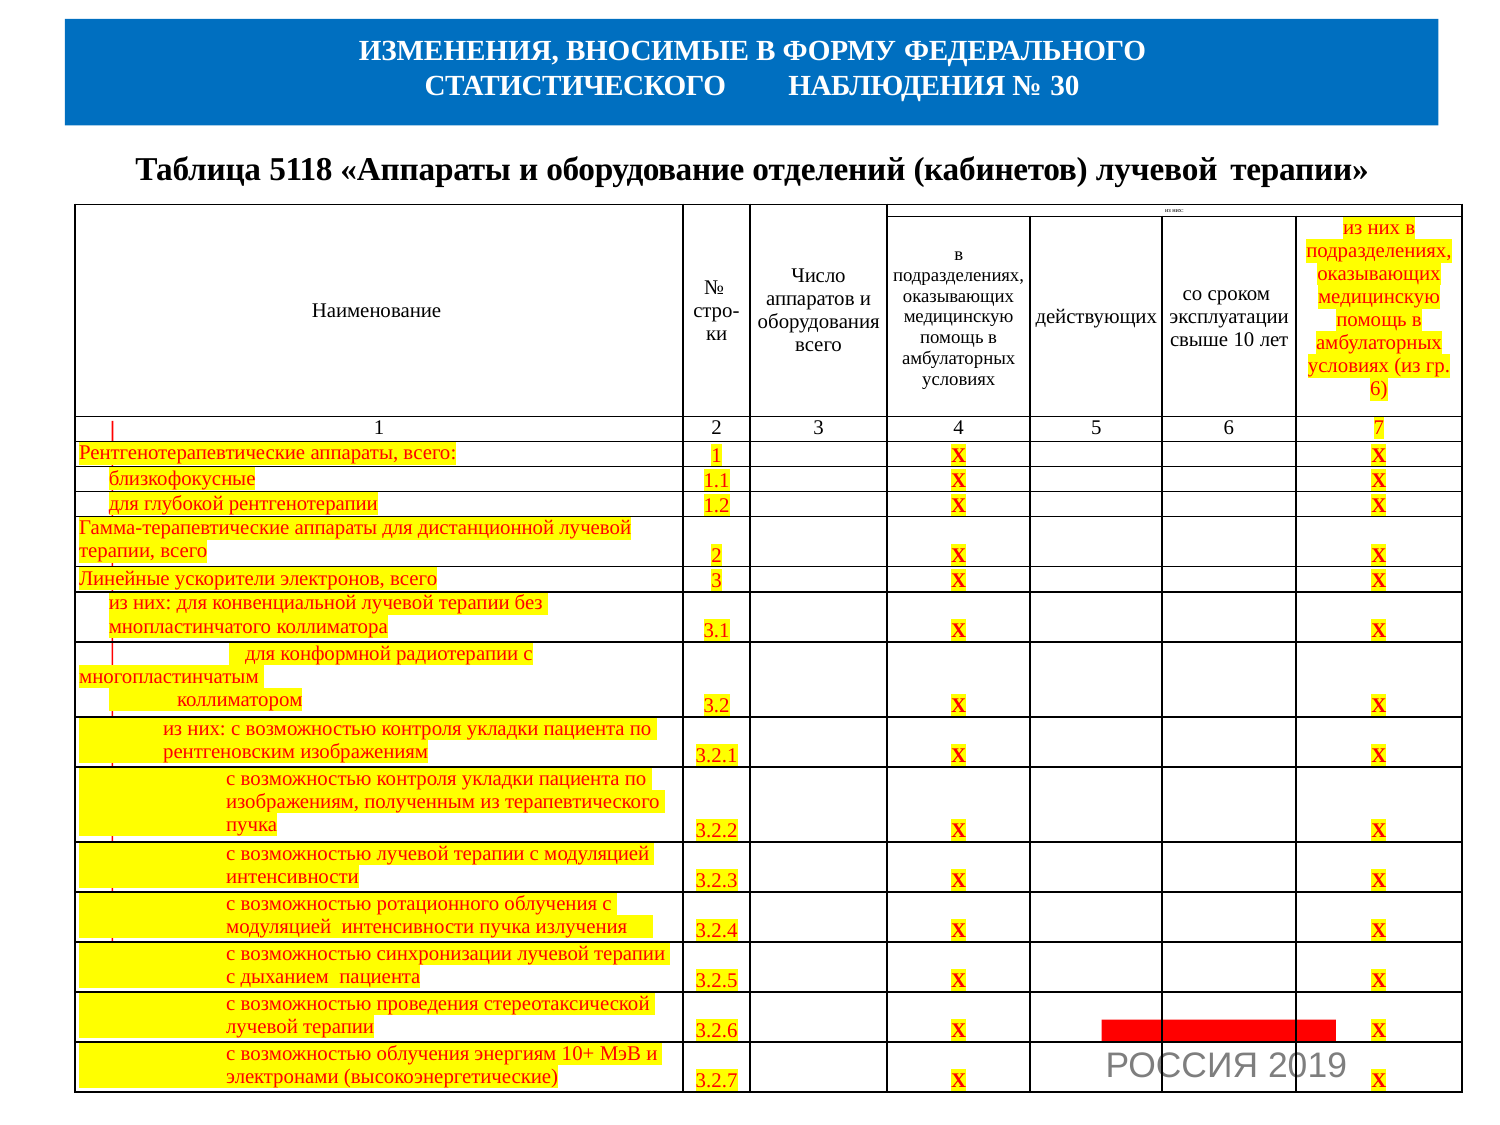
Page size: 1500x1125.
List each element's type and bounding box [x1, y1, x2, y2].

table_cell [684, 768, 749, 841]
table_cell [684, 1043, 749, 1091]
table_cell [1163, 467, 1295, 491]
table_cell [751, 442, 886, 466]
table_cell [76, 1043, 682, 1091]
table_cell [751, 718, 886, 766]
table_cell [888, 467, 1029, 491]
table_cell [1163, 567, 1295, 591]
table_cell [888, 893, 1029, 941]
table_cell [1031, 1043, 1161, 1091]
table_cell [1031, 492, 1161, 516]
table_cell [684, 442, 749, 466]
table_cell [1163, 442, 1295, 466]
table_cell [684, 417, 749, 441]
table_cell [751, 567, 886, 591]
table_header [684, 205, 749, 416]
table_cell [751, 893, 886, 941]
table_cell [76, 893, 682, 941]
table_cell [1163, 718, 1295, 766]
table_cell [76, 643, 682, 716]
table_cell [1297, 768, 1461, 841]
table_cell [1031, 893, 1161, 941]
table_cell [1031, 567, 1161, 591]
table_cell [76, 567, 682, 591]
table_header [76, 205, 682, 416]
table_cell [684, 567, 749, 591]
table_cell [888, 993, 1029, 1041]
table_cell [1163, 593, 1295, 641]
table_cell [1297, 517, 1461, 566]
table_cell [1163, 417, 1295, 441]
table_cell [684, 843, 749, 891]
table_cell [1031, 417, 1161, 441]
table_cell [888, 718, 1029, 766]
table_cell [888, 943, 1029, 991]
table_cell [888, 567, 1029, 591]
table_cell [751, 417, 886, 441]
table_cell [1031, 217, 1161, 416]
table_cell [888, 217, 1029, 416]
text_box [64, 18, 1439, 188]
table_cell [751, 768, 886, 841]
table_cell [1031, 643, 1161, 716]
table_cell [1031, 993, 1161, 1041]
table_cell [1297, 893, 1461, 941]
table_cell [1163, 492, 1295, 516]
table_cell [1031, 768, 1161, 841]
table_cell [76, 517, 682, 566]
table_cell [1297, 467, 1461, 491]
table_cell [1297, 643, 1461, 716]
table_header [888, 205, 1461, 216]
table_cell [684, 492, 749, 516]
table_cell [1163, 943, 1295, 991]
table_cell [1297, 993, 1461, 1041]
table_cell [684, 593, 749, 641]
table_cell [751, 517, 886, 566]
table_cell [684, 643, 749, 716]
table_cell [1297, 492, 1461, 516]
table_cell [1031, 843, 1161, 891]
table_cell [751, 1043, 886, 1091]
table_cell [684, 943, 749, 991]
table_header [751, 205, 886, 416]
table_cell [76, 718, 682, 766]
table_cell [1163, 893, 1295, 941]
table_cell [888, 643, 1029, 716]
table_cell [76, 417, 682, 441]
table_cell [1031, 517, 1161, 566]
table_cell [1297, 1043, 1461, 1091]
table_cell [888, 442, 1029, 466]
table_cell [888, 1043, 1029, 1091]
table_cell [1163, 517, 1295, 566]
table_cell [1163, 768, 1295, 841]
table_cell [751, 843, 886, 891]
table_cell [751, 643, 886, 716]
table_cell [888, 843, 1029, 891]
table_cell [1163, 843, 1295, 891]
table_cell [1031, 943, 1161, 991]
table_cell [1297, 217, 1461, 416]
table_cell [1163, 1043, 1295, 1091]
table_cell [1031, 442, 1161, 466]
table_cell [1297, 943, 1461, 991]
table_cell [751, 467, 886, 491]
table_cell [76, 442, 682, 466]
table_cell [684, 517, 749, 566]
table_cell [888, 417, 1029, 441]
table_cell [1031, 718, 1161, 766]
table_cell [751, 593, 886, 641]
table_cell [1031, 467, 1161, 491]
table_cell [1297, 718, 1461, 766]
table_cell [76, 593, 682, 641]
table_cell [76, 467, 682, 491]
table_cell [888, 517, 1029, 566]
table_cell [751, 943, 886, 991]
table_cell [888, 768, 1029, 841]
table_cell [1297, 417, 1461, 441]
table_cell [751, 492, 886, 516]
table_cell [888, 593, 1029, 641]
table_cell [751, 993, 886, 1041]
table_cell [76, 943, 682, 991]
table_cell [684, 467, 749, 491]
table_cell [1297, 567, 1461, 591]
table_cell [1031, 593, 1161, 641]
table_cell [1163, 993, 1295, 1041]
table_cell [1297, 593, 1461, 641]
table_cell [76, 492, 682, 516]
table_cell [1163, 217, 1295, 416]
table_cell [684, 893, 749, 941]
table_cell [76, 993, 682, 1041]
table_cell [76, 768, 682, 841]
table_cell [684, 718, 749, 766]
table_cell [76, 843, 682, 891]
table_cell [888, 492, 1029, 516]
table_cell [1297, 843, 1461, 891]
table_cell [1163, 643, 1295, 716]
table_cell [684, 993, 749, 1041]
table_cell [1297, 442, 1461, 466]
